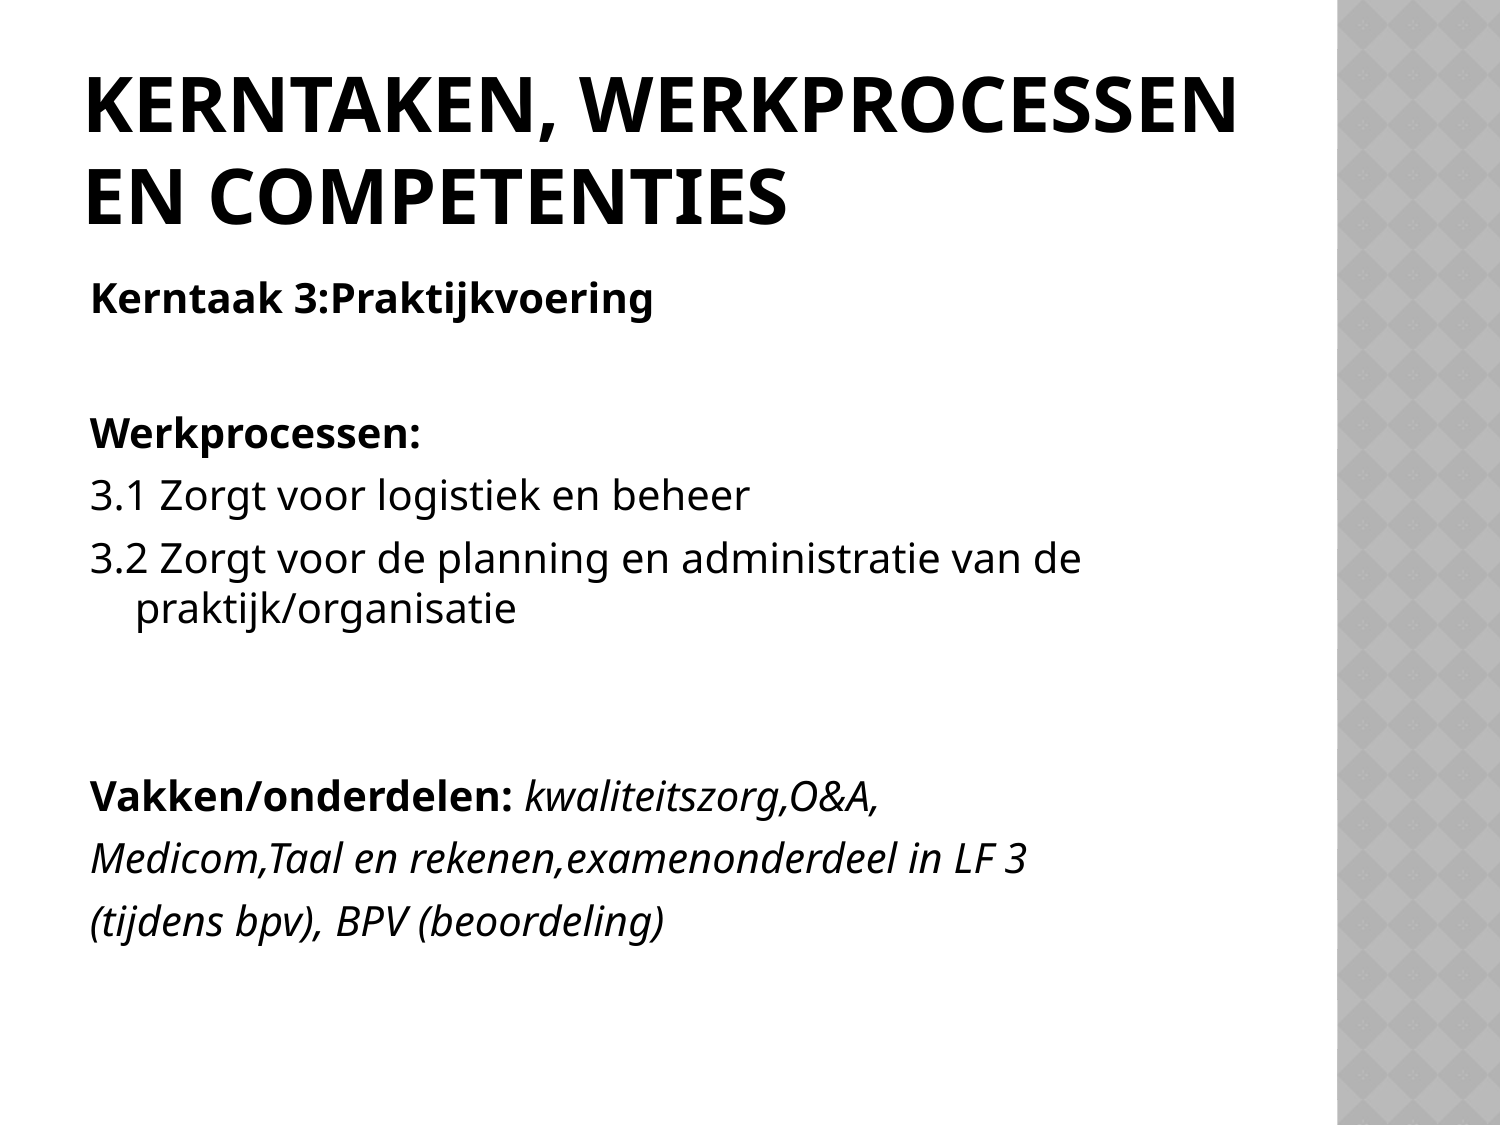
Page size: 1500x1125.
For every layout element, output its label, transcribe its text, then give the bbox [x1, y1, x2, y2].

title Kerntaken, werkprocessen en competenties [75, 52, 1263, 240]
list Kerntaak 3:Praktijkvoering Werkprocessen: 3.1 Zorgt voor logistiek en beheer 3.2 Zorgt voor de planning en administratie van de praktijk/organisatie Vakken/onderdelen: kwaliteitszorg,O&A, Medicom,Taal en rekenen,examenonderdeel in LF 3 (tijdens bpv), BPV (beoordeling) [75, 264, 1263, 1059]
